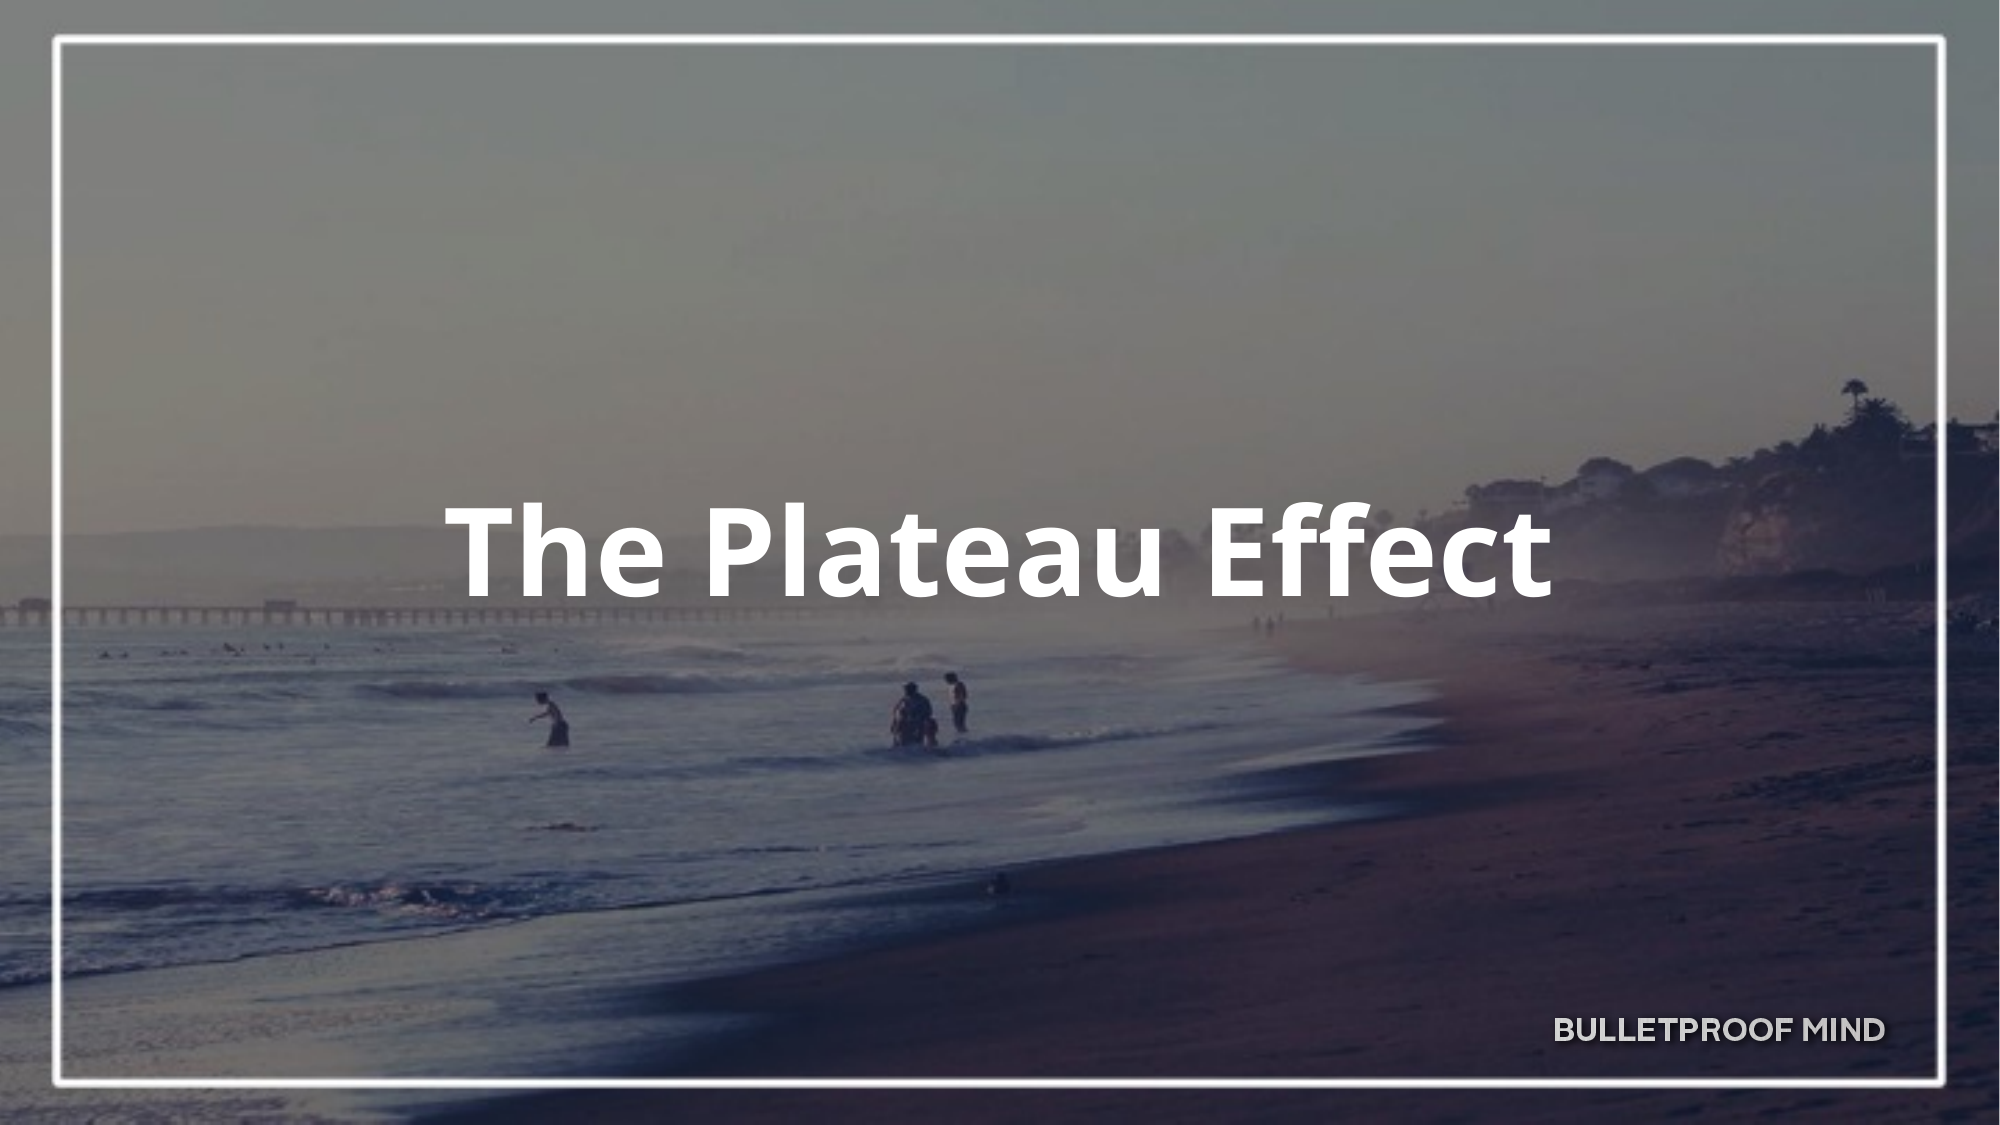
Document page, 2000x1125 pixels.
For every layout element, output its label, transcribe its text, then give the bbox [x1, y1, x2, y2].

picture [0, 0, 2000, 1125]
list The Plateau Effect [99, 262, 1900, 1005]
